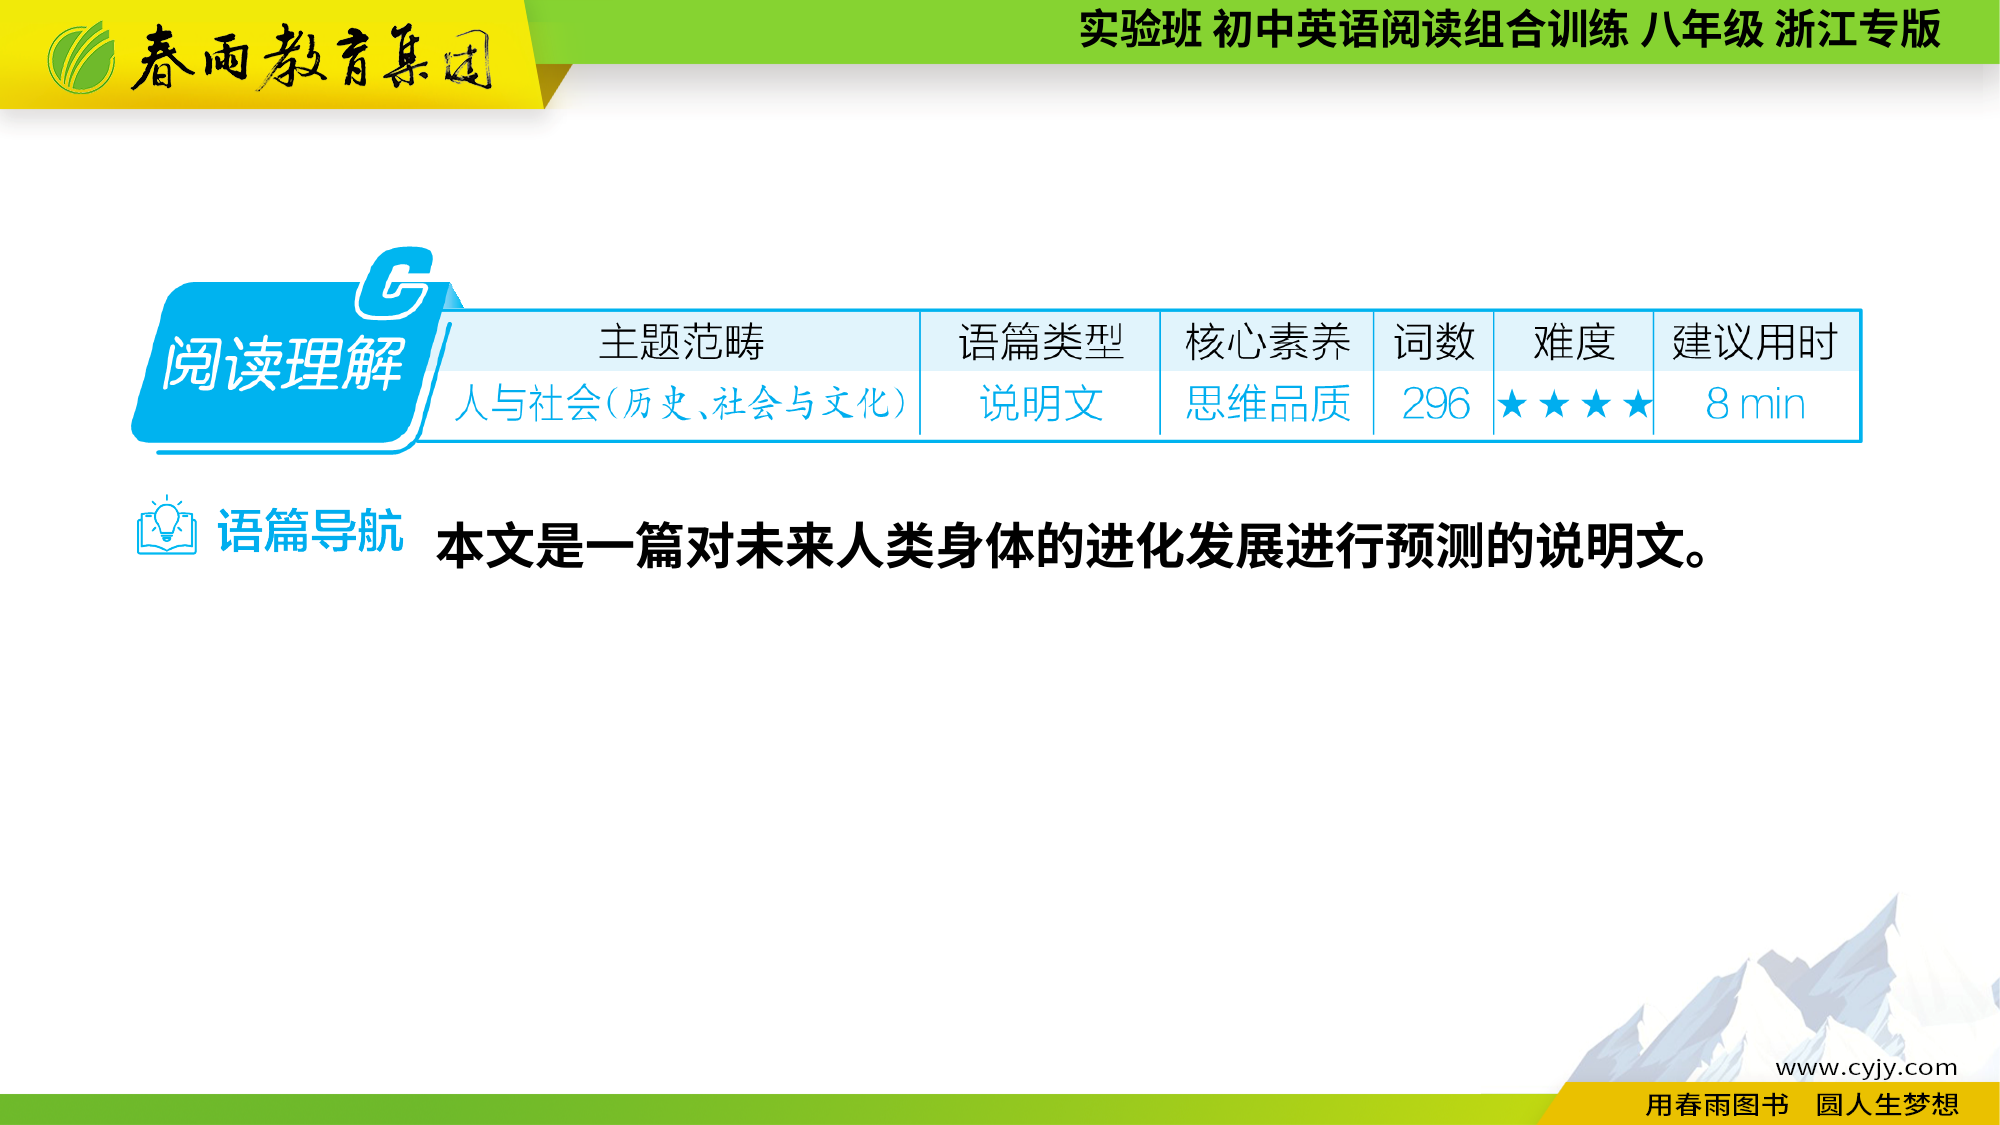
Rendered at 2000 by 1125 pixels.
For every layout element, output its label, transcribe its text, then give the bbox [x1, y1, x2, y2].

list 本文是一篇对未来人类身体的进化发展进行预测的说明文。 [59, 476, 1944, 572]
picture [0, 0, 2000, 1125]
